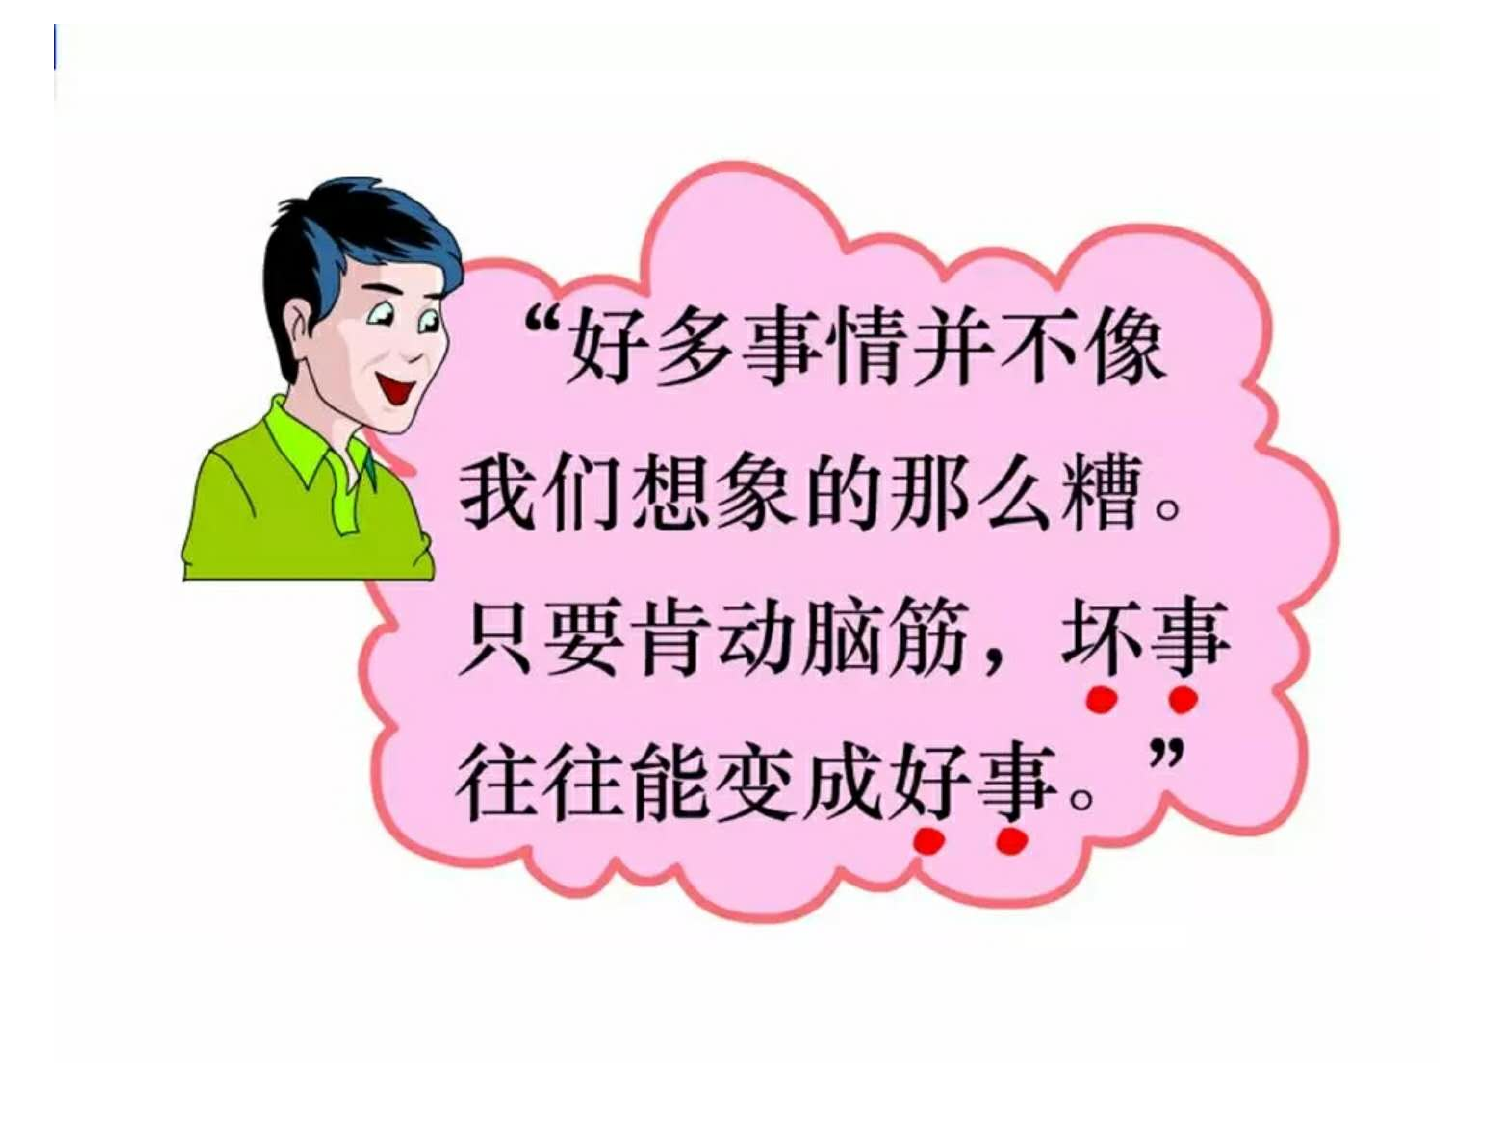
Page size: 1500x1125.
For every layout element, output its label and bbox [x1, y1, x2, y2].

list [54, 24, 1440, 1063]
